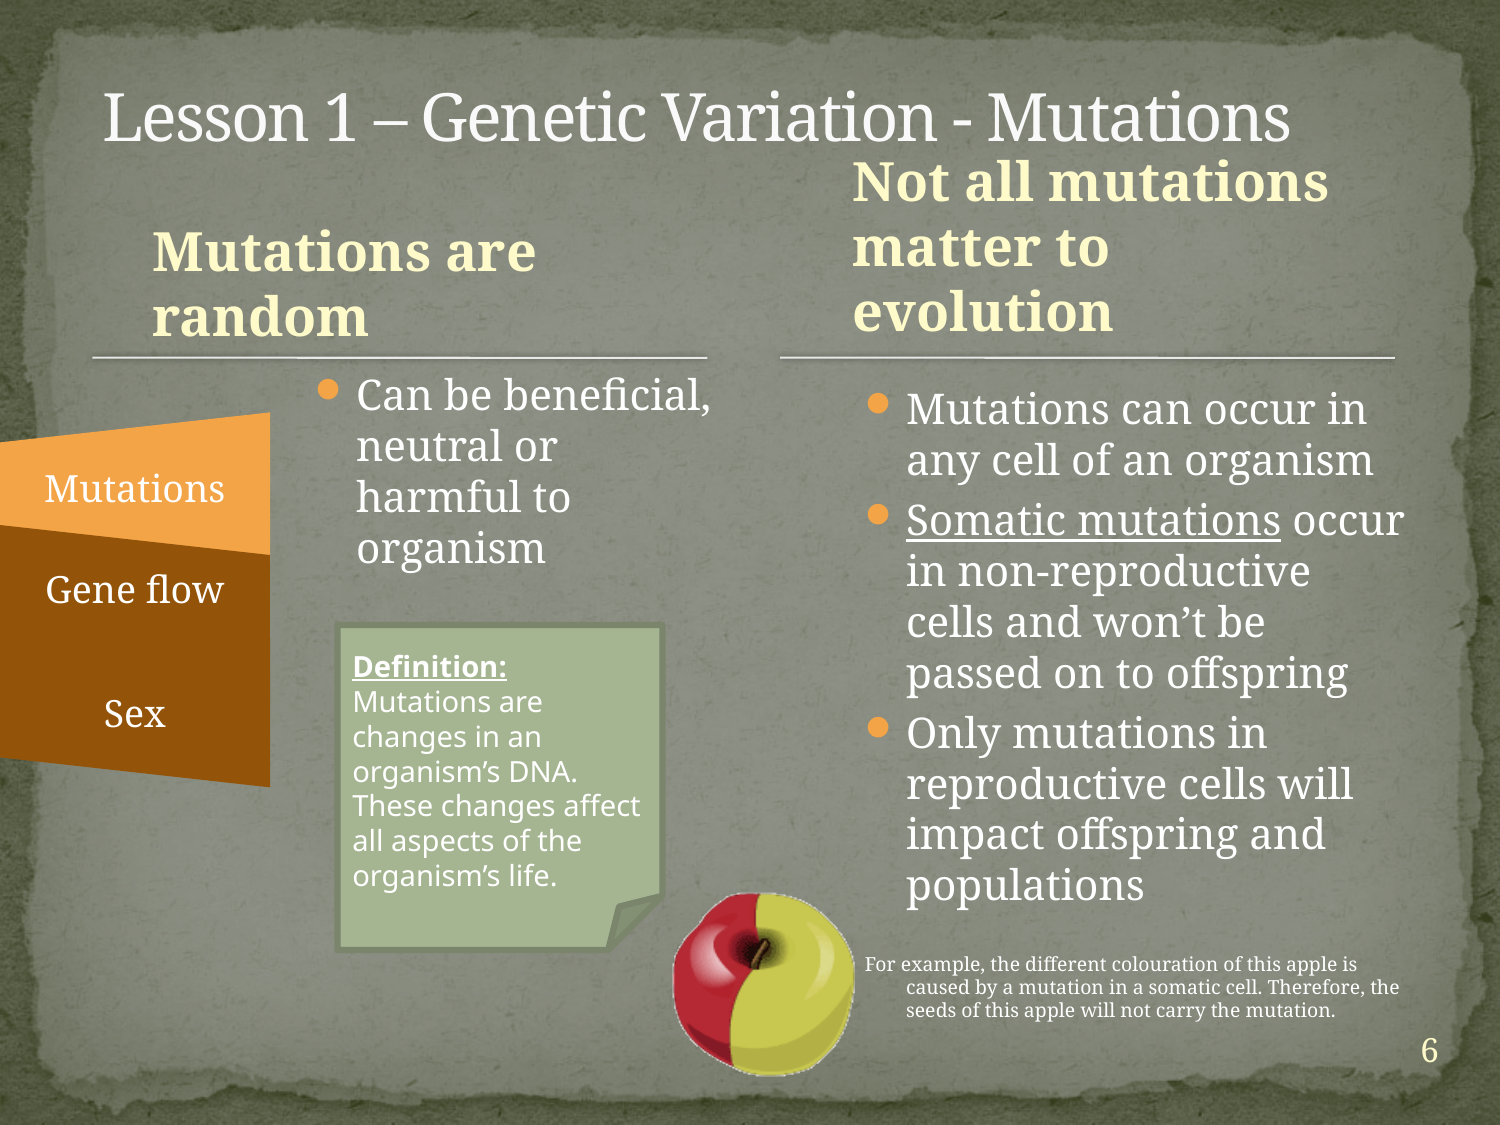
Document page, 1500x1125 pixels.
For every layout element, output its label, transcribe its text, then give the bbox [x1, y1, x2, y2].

text_box Definition: Mutations are changes in an organism’s DNA. These changes affect all aspects of the organism’s life. [334, 621, 666, 954]
list Not all mutations matter to evolution [835, 223, 1365, 352]
list Mutations can occur in any cell of an organism Somatic mutations occur in non-reproductive cells and won’t be passed on to offspring Only mutations in reproductive cells will impact offspring and populations For example, the different colouration of this apple is caused by a mutation in a somatic cell. Therefore, the seeds of this apple will not carry the mutation. [849, 375, 1425, 1050]
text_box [1, 415, 269, 786]
picture [662, 887, 866, 1089]
list Mutations are random [135, 273, 740, 357]
title Lesson 1 – Genetic Variation - Mutations [87, 62, 1475, 163]
list Can be beneficial, neutral or harmful to organism [300, 361, 738, 613]
slide_number 6 [1379, 1014, 1480, 1089]
